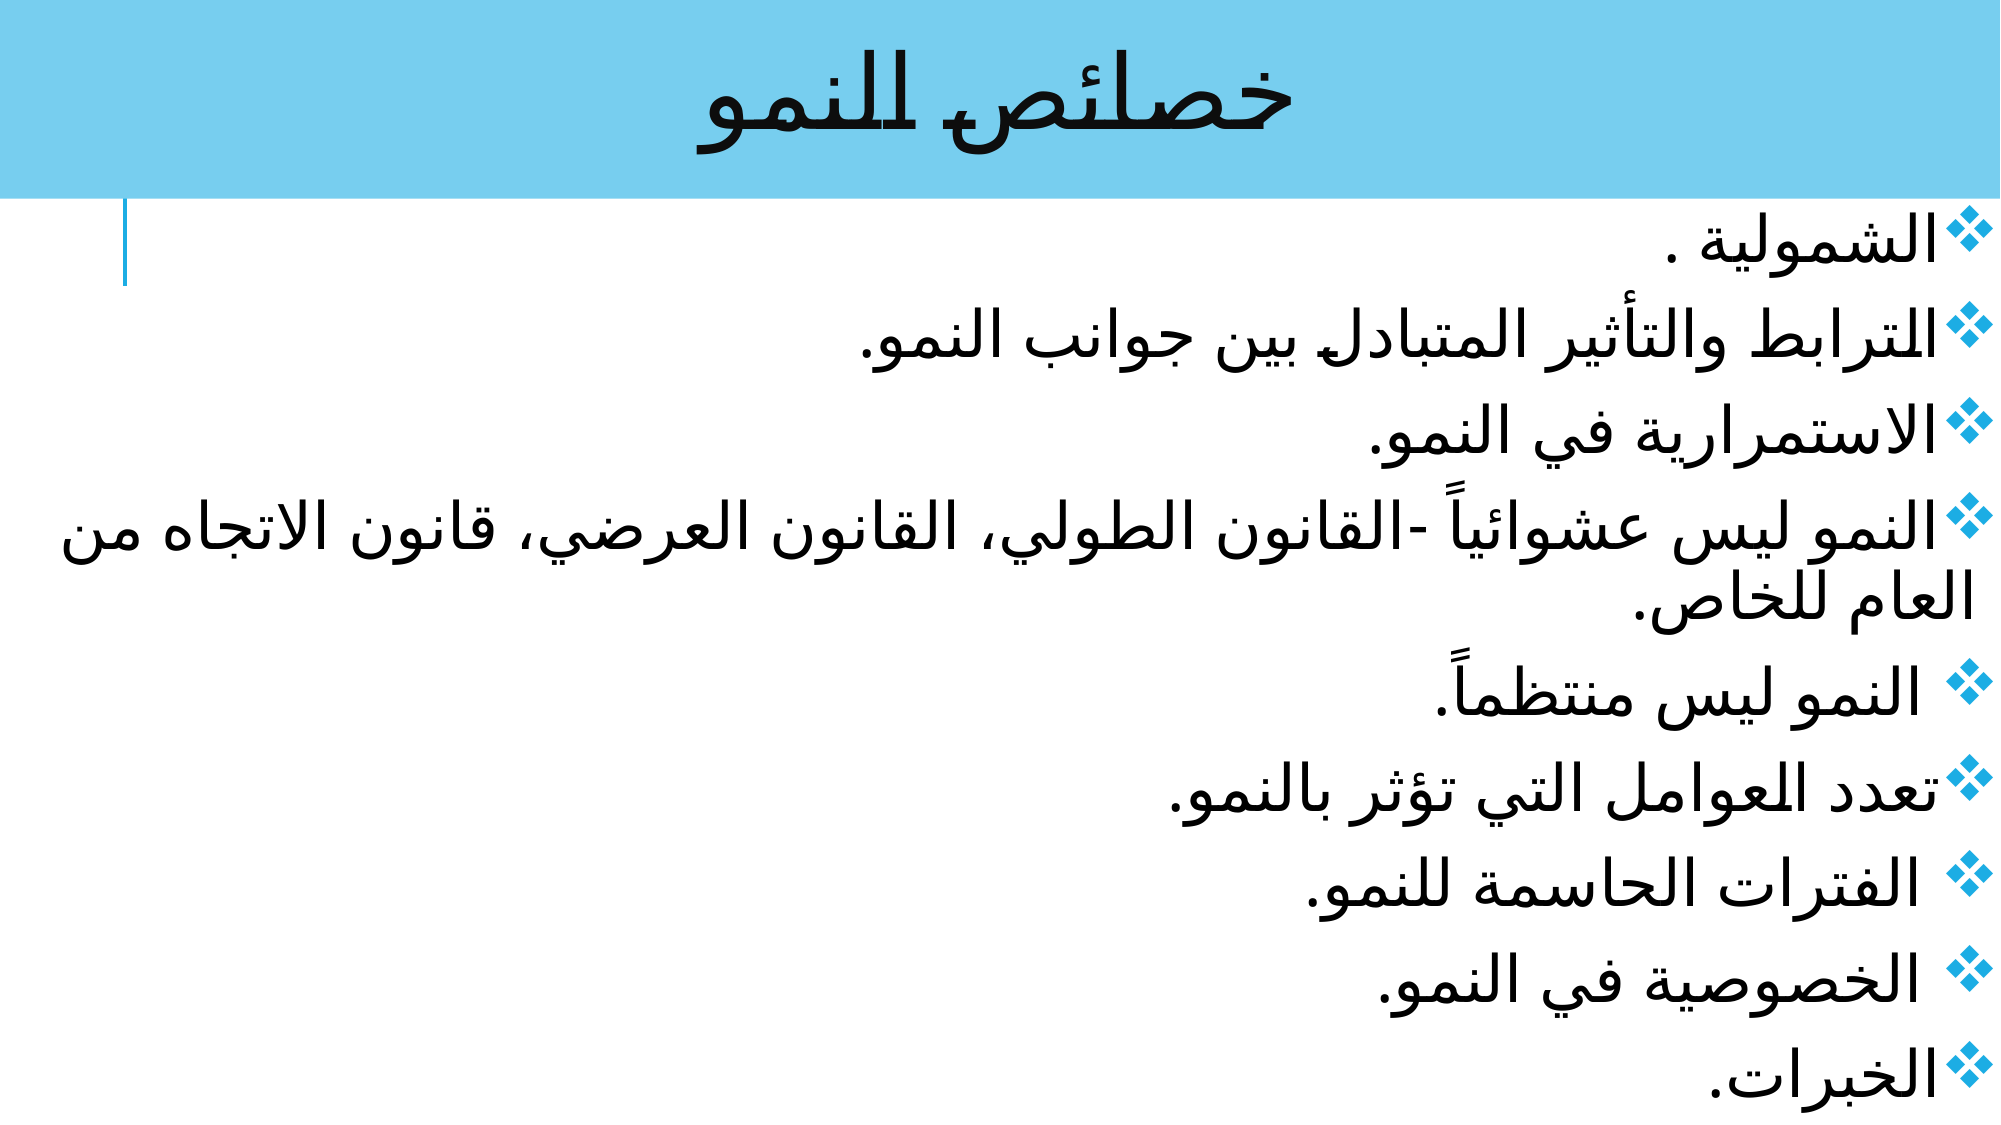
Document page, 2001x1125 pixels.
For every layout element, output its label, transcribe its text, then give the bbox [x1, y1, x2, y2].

title خصائص النمو [0, 0, 2000, 198]
list الشمولية . الترابط والتأثير المتبادل بين جوانب النمو. الاستمرارية في النمو. النمو ليس عشوائياً -القانون الطولي، القانون العرضي، قانون الاتجاه من العام للخاص. النمو ليس منتظماً. تعدد العوامل التي تؤثر بالنمو. الفترات الحاسمة للنمو. الخصوصية في النمو. الخبرات. [0, 198, 2000, 1125]
